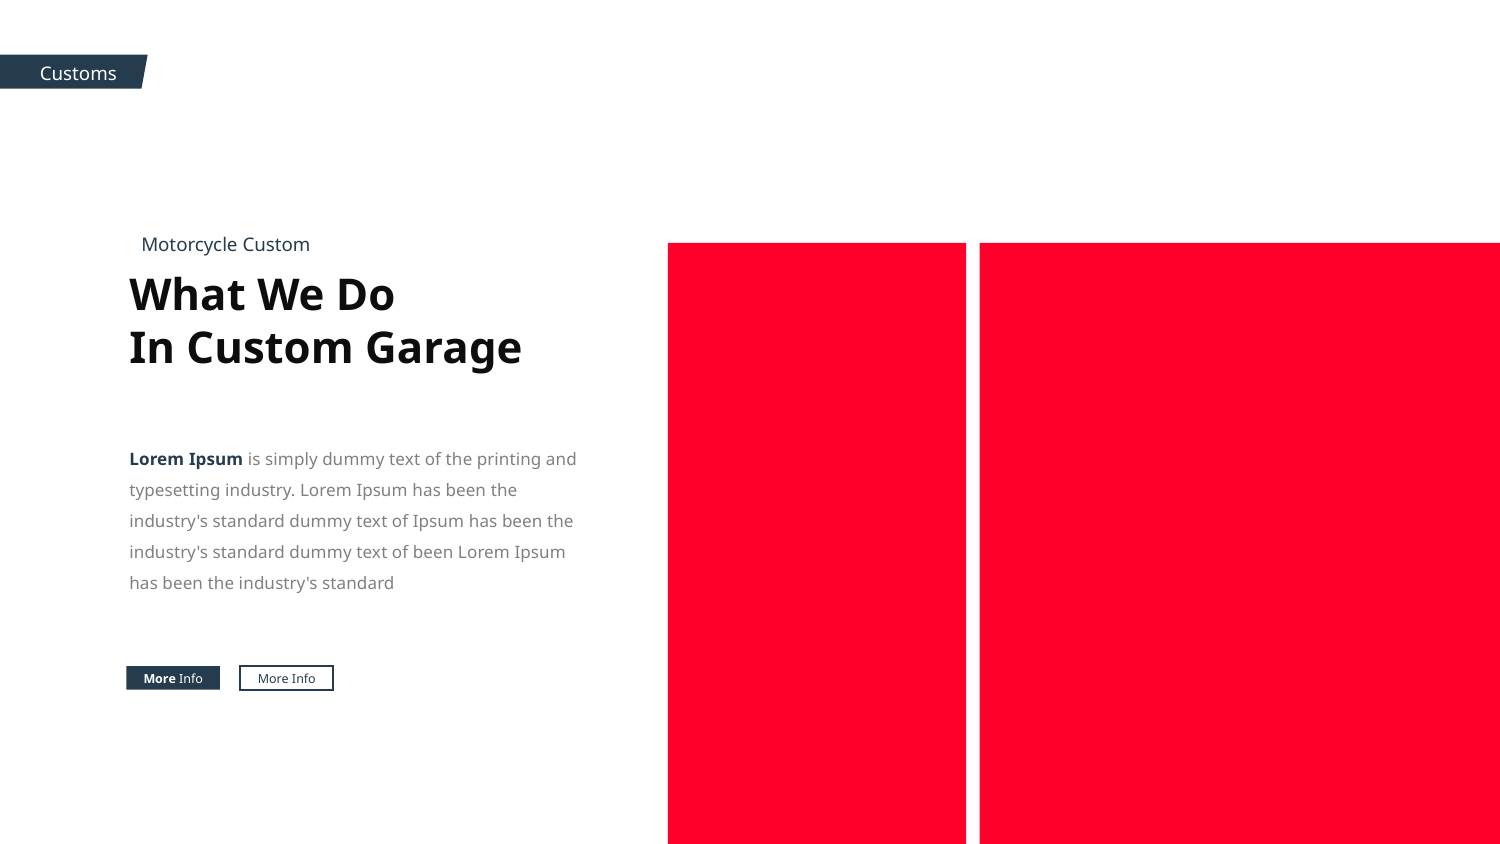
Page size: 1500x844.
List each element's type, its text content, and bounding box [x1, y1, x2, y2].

text_box Motorcycle Custom [126, 225, 505, 259]
picture [667, 242, 1500, 844]
text_box What We Do In Custom Garage [114, 259, 667, 380]
text_box More Info [239, 665, 334, 691]
text_box Lorem Ipsum is simply dummy text of the printing and typesetting industry. Lorem Ipsum has been the industry's standard dummy text of Ipsum has been the industry's standard dummy text of been Lorem Ipsum has been the industry's standard [114, 430, 601, 601]
text_box More Info [125, 665, 221, 691]
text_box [0, 54, 264, 93]
